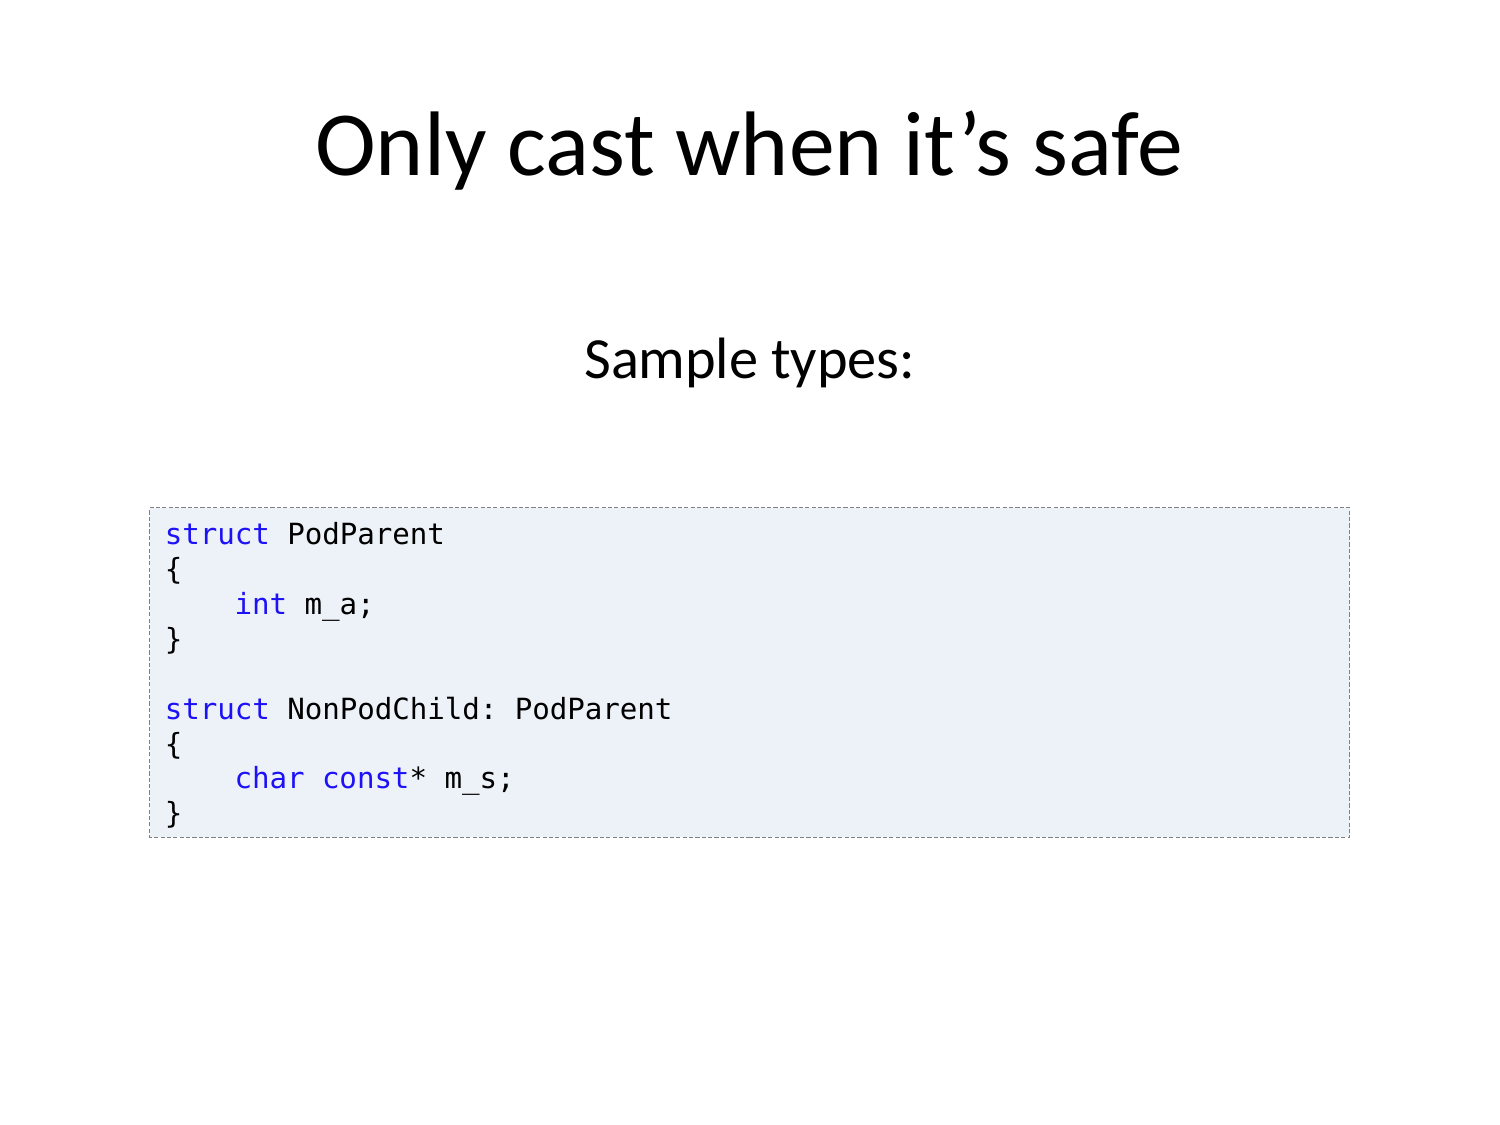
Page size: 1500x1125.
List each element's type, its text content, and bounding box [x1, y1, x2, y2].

text_box Sample types: [569, 312, 931, 398]
title Only cast when it’s safe [75, 45, 1425, 233]
text_box struct PodParent { int m_a; } struct NonPodChild: PodParent { char const* m_s; } [149, 507, 1350, 838]
